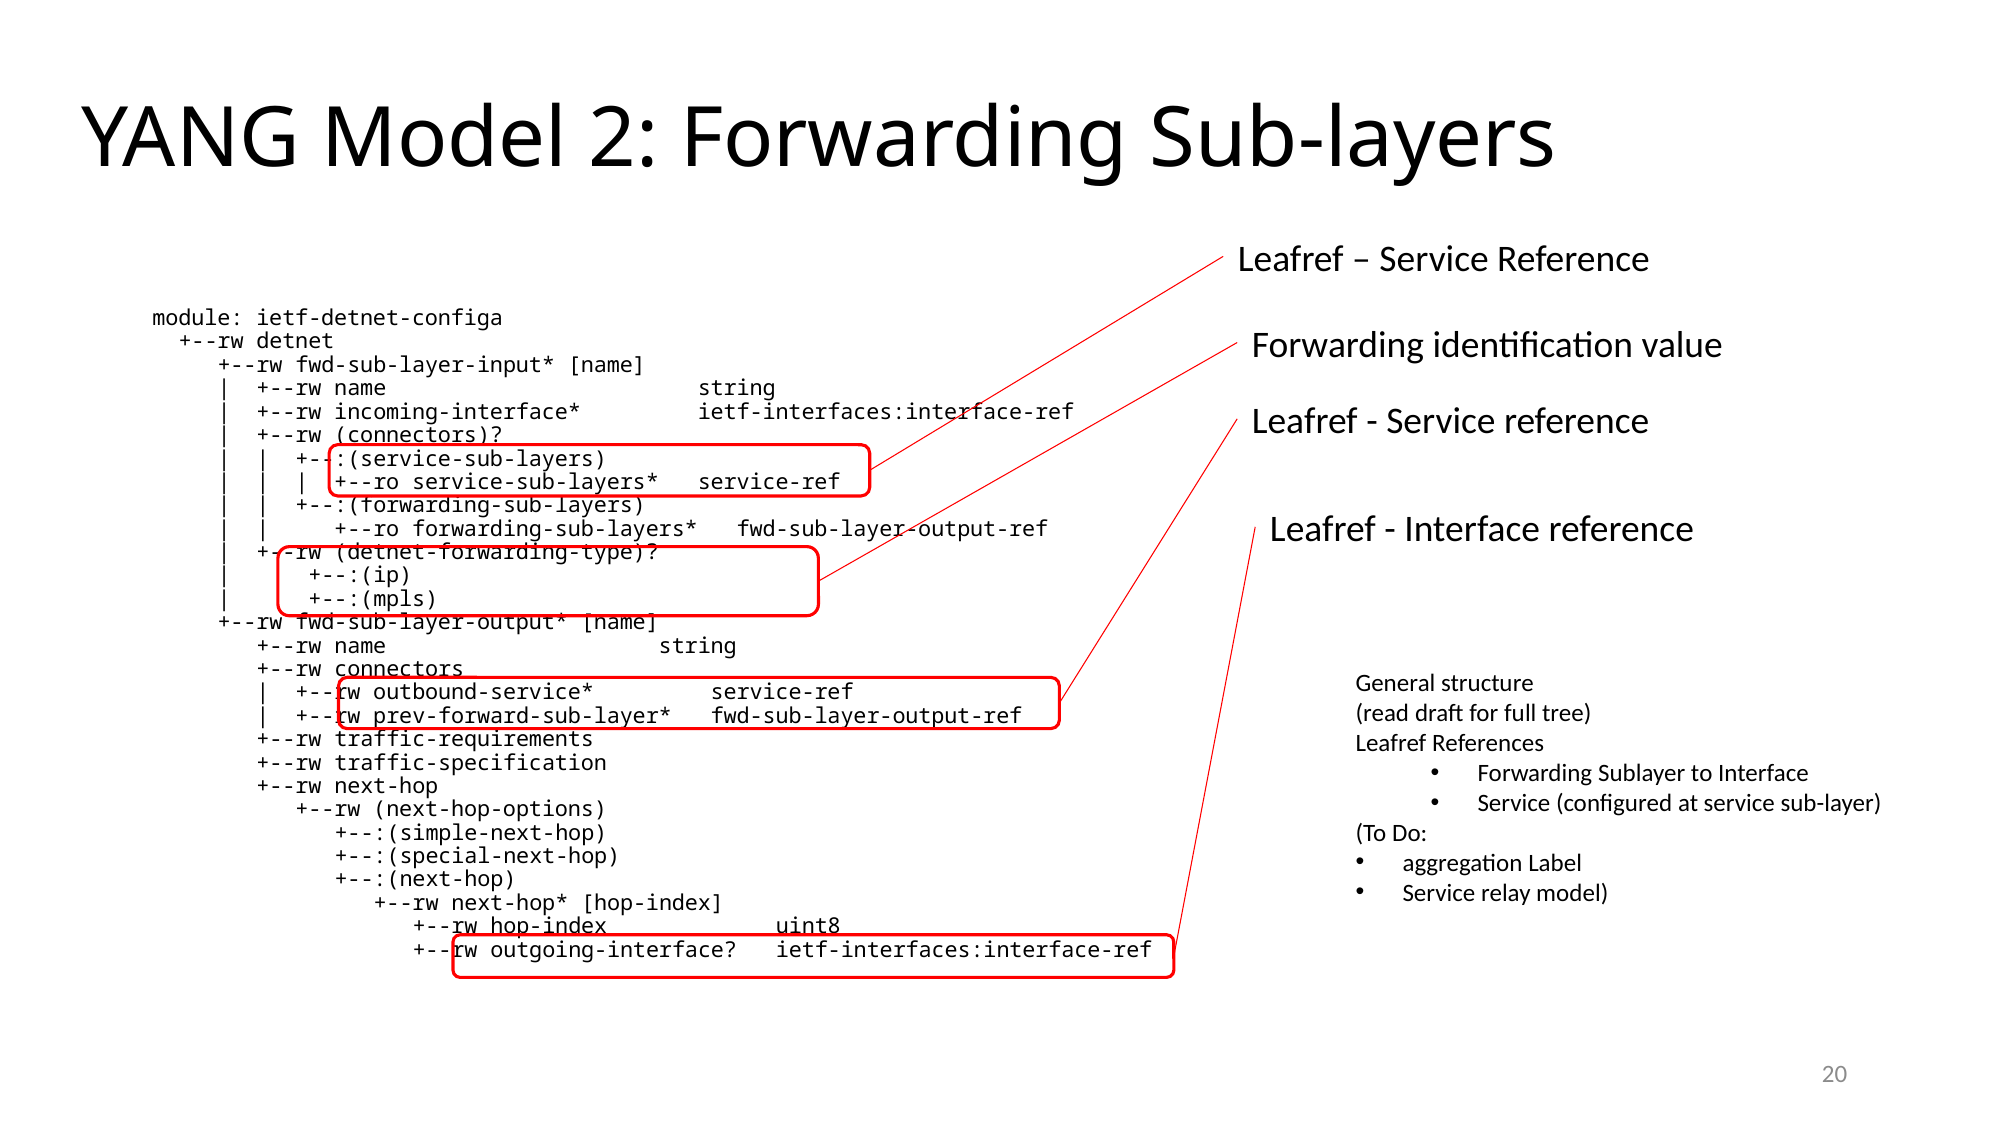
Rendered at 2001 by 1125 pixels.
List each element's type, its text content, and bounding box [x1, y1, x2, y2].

text_box Leafref - Service reference [1238, 388, 1704, 449]
slide_number 20 [1412, 1042, 1863, 1103]
text_box Forwarding identification value [1237, 312, 1795, 373]
text_box General structure (read draft for full tree) Leafref References Forwarding Sublayer to Interface Service (configured at service sub-layer) (To Do: aggregation Label Service relay model) [1340, 659, 1927, 914]
text_box [337, 676, 1061, 730]
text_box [869, 256, 1224, 342]
text_box Leafref – Service Reference [1223, 226, 1667, 287]
title YANG Model 2: Forwarding Sub-layers [65, 30, 2000, 248]
text_box Leafref - Interface reference [1255, 496, 1722, 557]
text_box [818, 342, 1238, 582]
list module: ietf-detnet-configa +--rw detnet +--rw fwd-sub-layer-input* [name] | +--rw name string | +--rw incoming-interface* ietf-interfaces:interface-ref | +--rw (connectors)? | | +--:(service-sub-layers) | | | +--ro service-sub-layers* service-ref | | +--:(forwarding-sub-layers) | | +--ro forwarding-sub-layers* fwd-sub-layer-output-ref | +--rw (detnet-forwarding-type)? | +--:(ip) | +--:(mpls) +--rw fwd-sub-layer-output* [name] +--rw name string +--rw connectors | +--rw outbound-service* service-ref | +--rw prev-forward-sub-layer* fwd-sub-layer-output-ref +--rw traffic-requirements +--rw traffic-specification +--rw next-hop +--rw (next-hop-options) +--:(simple-next-hop) +--:(special-next-hop) +--:(next-hop) +--rw next-hop* [hop-index] +--rw hop-index uint8 +--rw outgoing-interface? ietf-interfaces:interface-ref [137, 299, 1261, 1014]
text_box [1059, 419, 1238, 704]
text_box [328, 443, 818, 497]
text_box [276, 545, 820, 617]
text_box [1173, 527, 1256, 957]
text_box [451, 933, 1175, 979]
